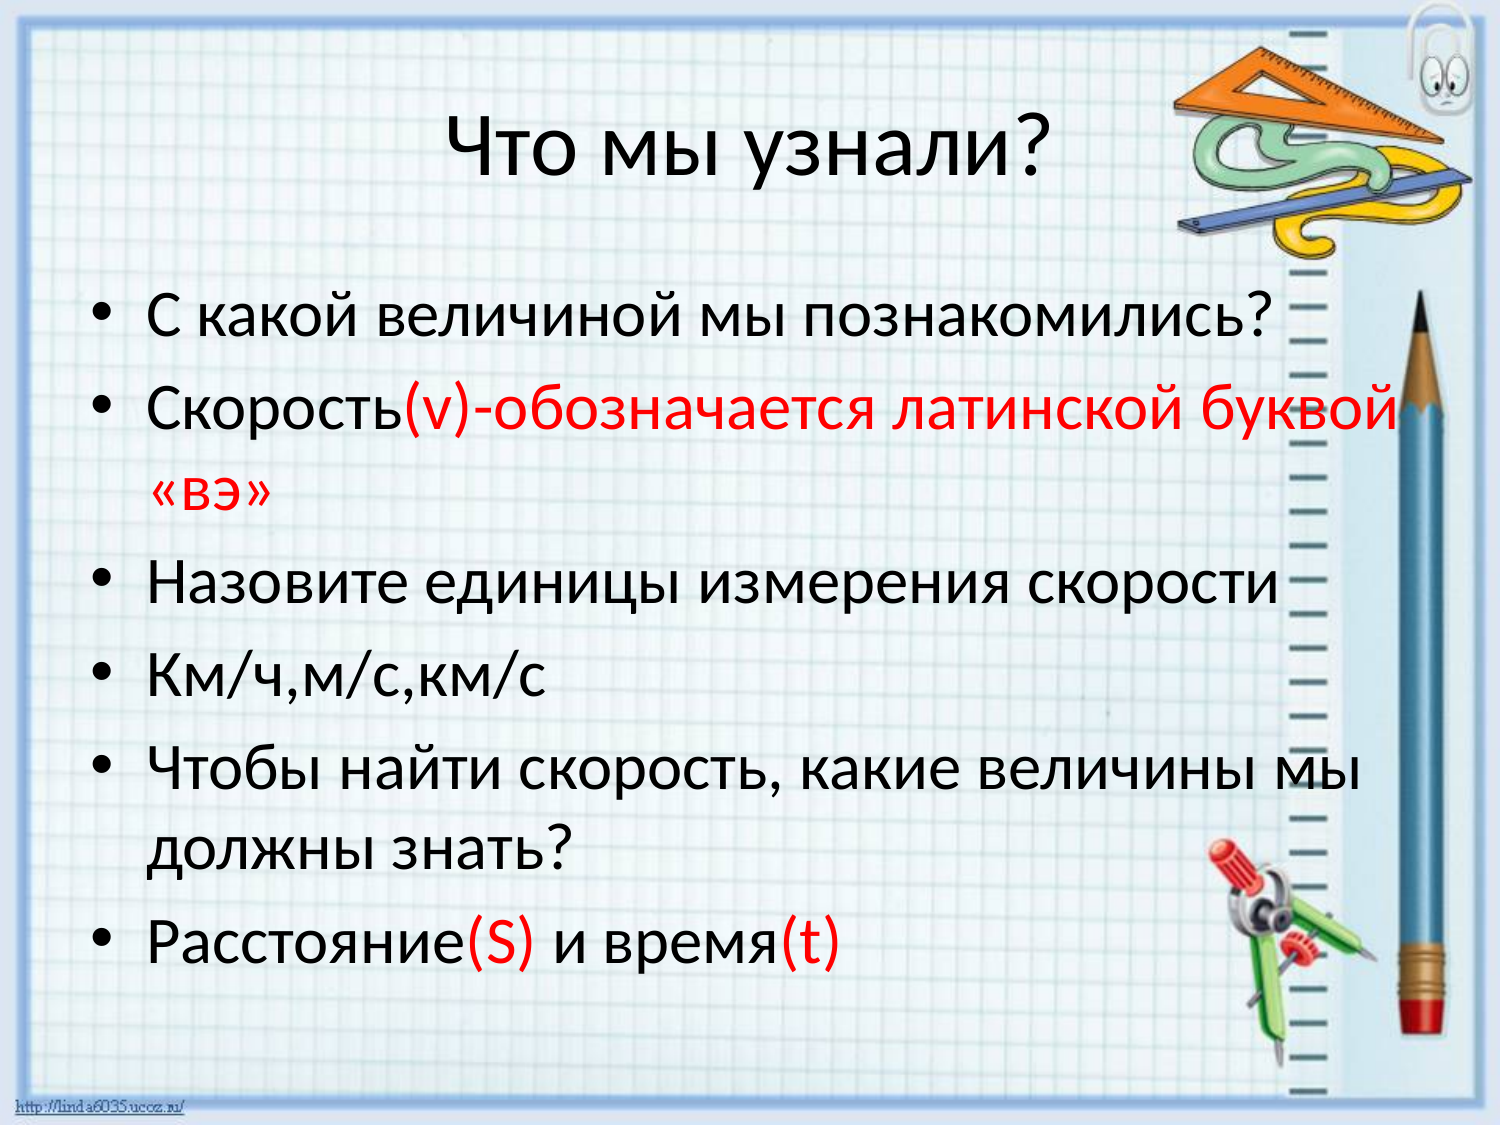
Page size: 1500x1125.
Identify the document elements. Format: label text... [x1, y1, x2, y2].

list С какой величиной мы познакомились? Скорость(v)-обозначается латинской буквой «вэ» Назовите единицы измерения скорости Км/ч,м/с,км/с Чтобы найти скорость, какие величины мы должны знать? Расстояние(S) и время(t) [75, 262, 1425, 1005]
picture [0, 0, 1500, 1125]
title Что мы узнали? [75, 45, 1425, 233]
